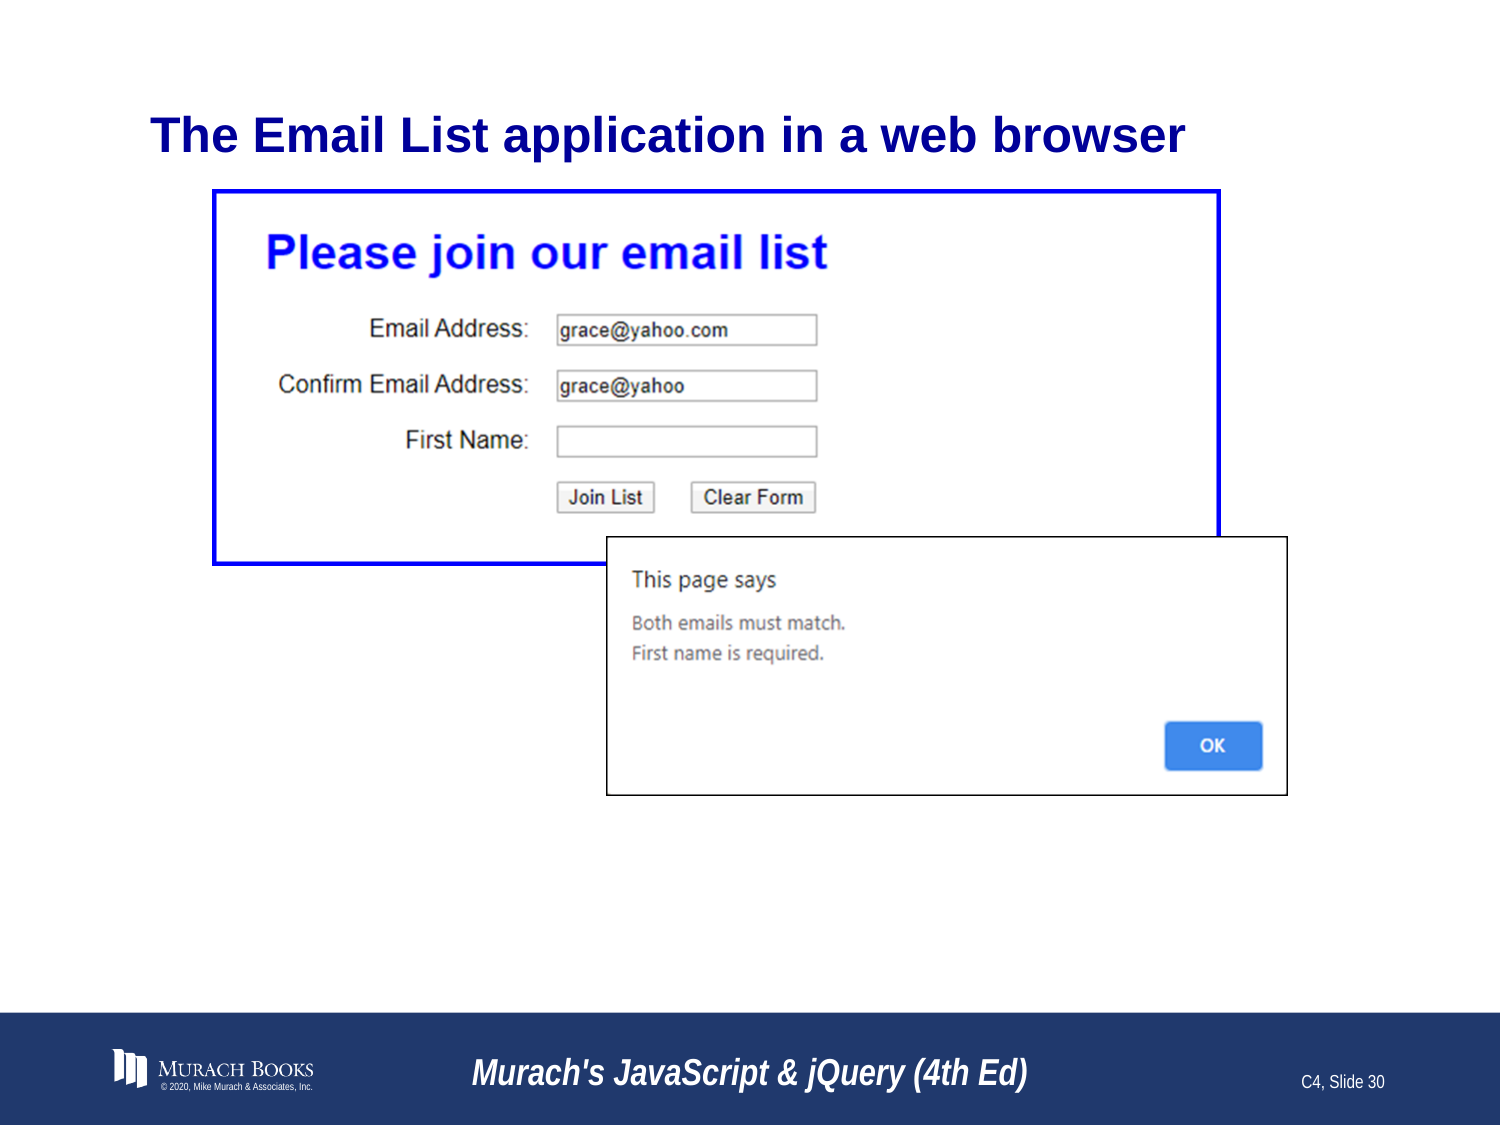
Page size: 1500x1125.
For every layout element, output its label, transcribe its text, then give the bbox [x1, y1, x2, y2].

title The Email List application in a web browser [150, 102, 1350, 164]
slide_number Murach's JavaScript & jQuery (4th Ed) [463, 1025, 1050, 1100]
footer © 2020, Mike Murach & Associates, Inc. [12, 1025, 463, 1100]
slide_number C4, Slide 30 [1087, 1025, 1400, 1100]
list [606, 536, 1288, 796]
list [212, 189, 1221, 567]
